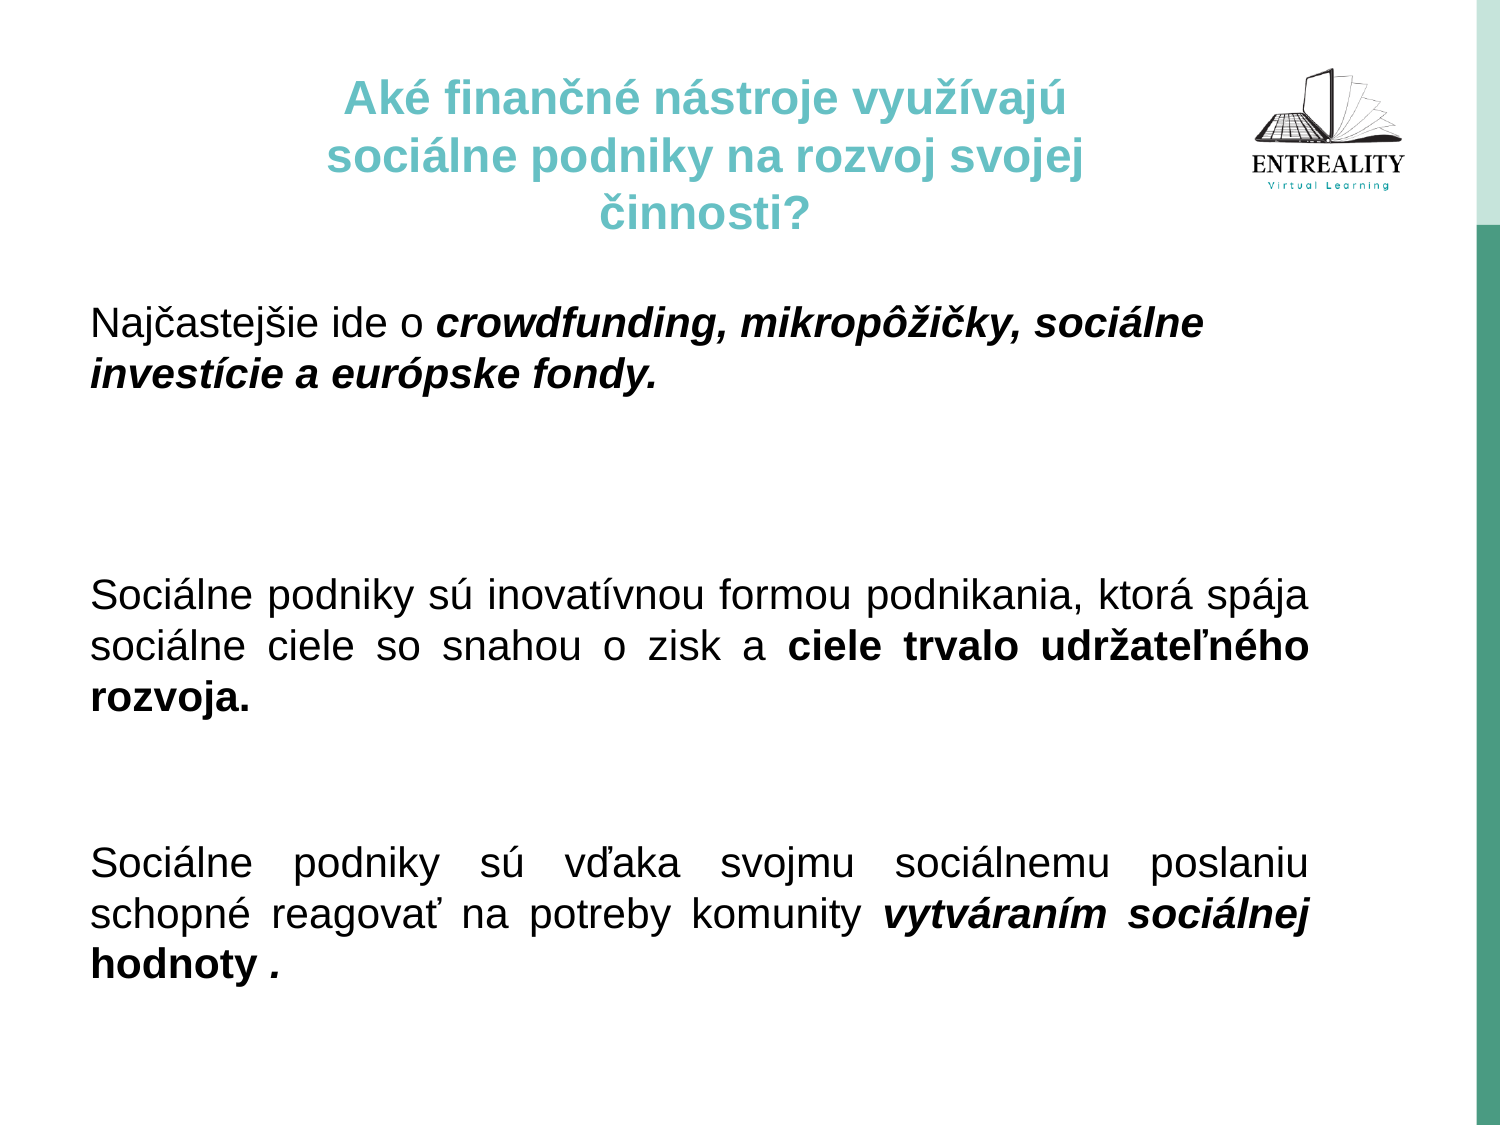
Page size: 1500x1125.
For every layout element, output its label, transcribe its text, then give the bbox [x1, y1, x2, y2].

list Najčastejšie ide o crowdfunding, mikropôžičky, sociálne investície a európske fondy. Sociálne podniky sú inovatívnou formou podnikania, ktorá spája sociálne ciele so snahou o zisk a ciele trvalo udržateľného rozvoja. Sociálne podniky sú vďaka svojmu sociálnemu poslaniu schopné reagovať na potreby komunity vytváraním sociálnej hodnoty . [75, 287, 1325, 1005]
title Aké finančné nástroje využívajú sociálne podniky na rozvoj svojej činnosti? [259, 59, 1153, 247]
picture [1198, 0, 1458, 259]
